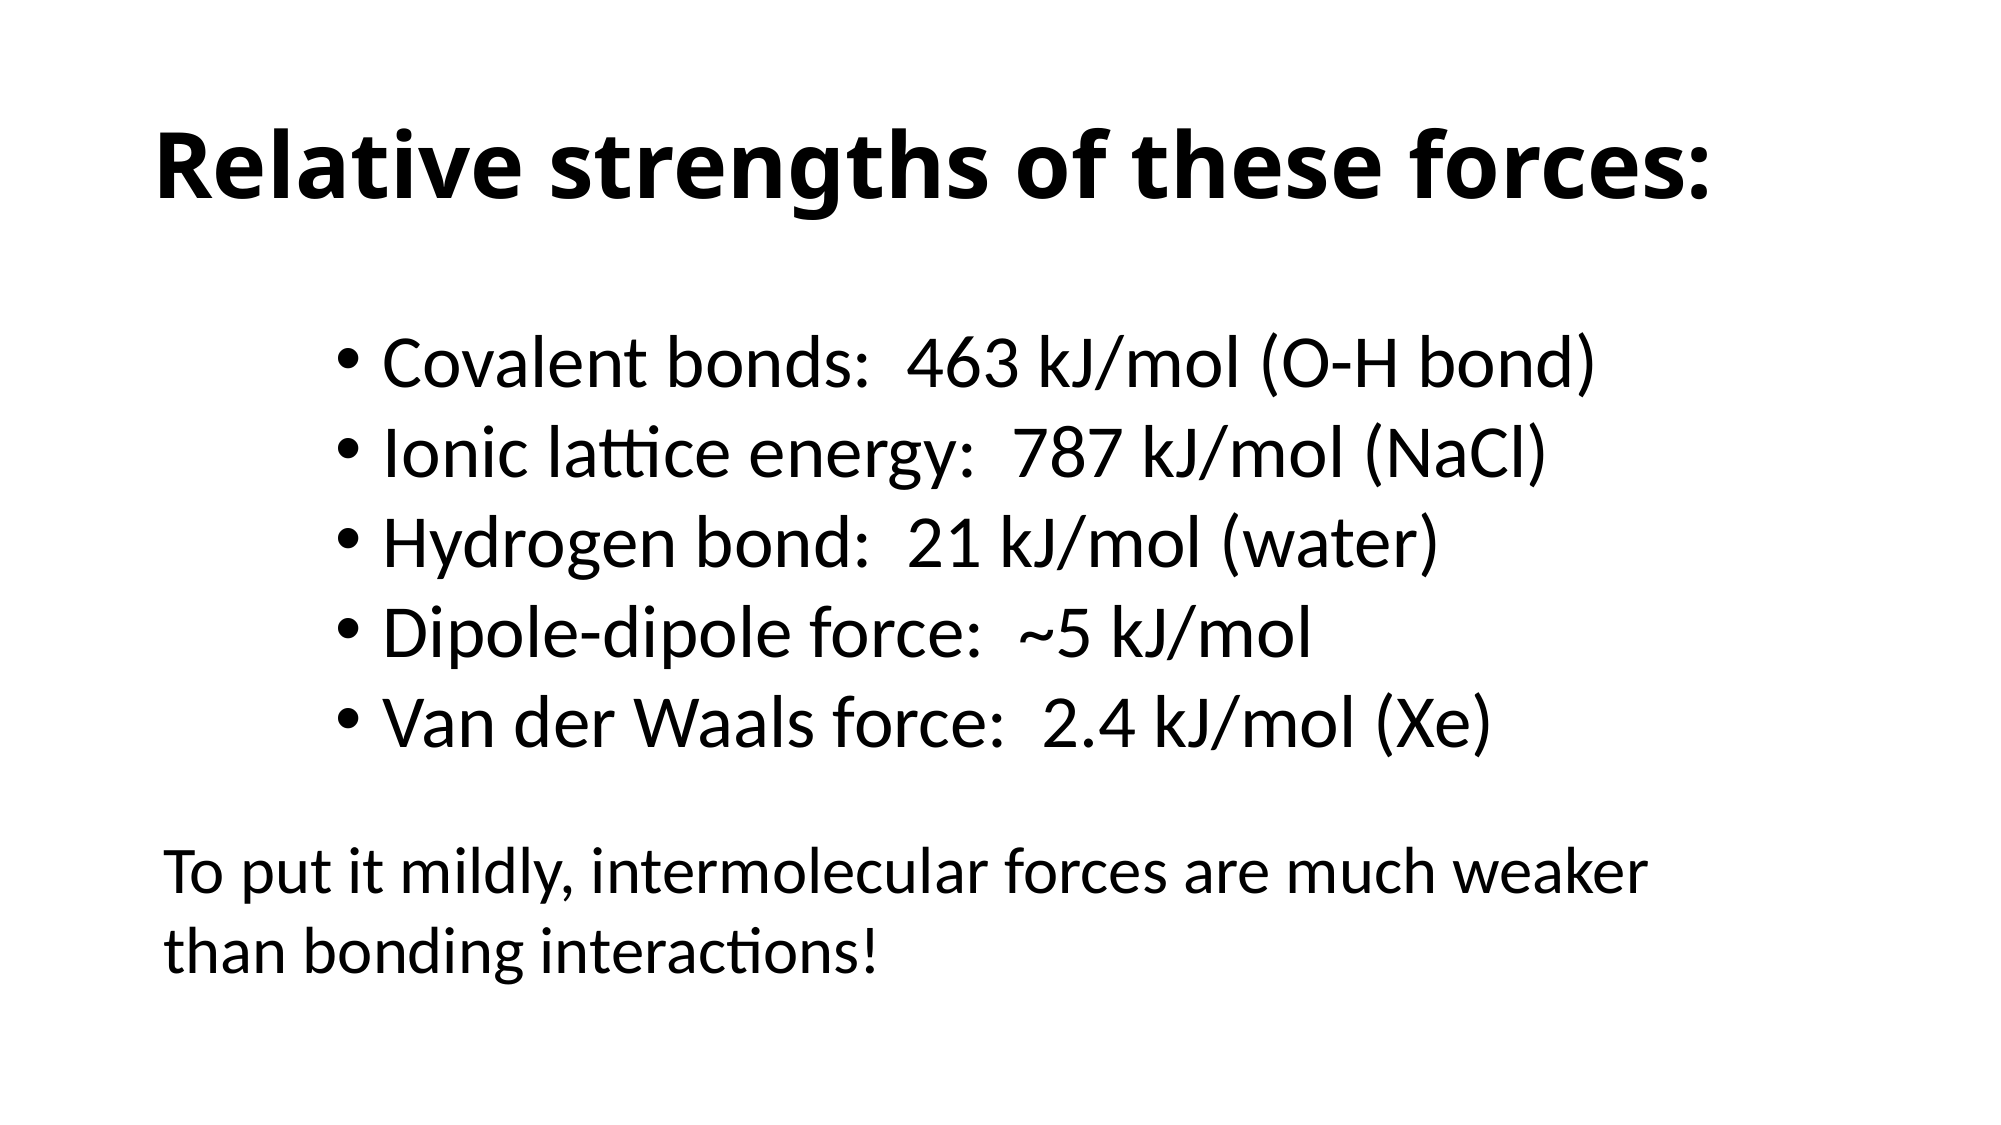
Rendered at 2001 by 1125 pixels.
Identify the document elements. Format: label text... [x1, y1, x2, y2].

title Relative strengths of these forces: [137, 59, 1863, 278]
text_box To put it mildly, intermolecular forces are much weaker than bonding interactions! [148, 819, 1797, 995]
text_box Covalent bonds: 463 kJ/mol (O-H bond) Ionic lattice energy: 787 kJ/mol (NaCl) Hydrogen bond: 21 kJ/mol (water) Dipole-dipole force: ~5 kJ/mol Van der Waals force: 2.4 kJ/mol (Xe) [321, 304, 1625, 815]
